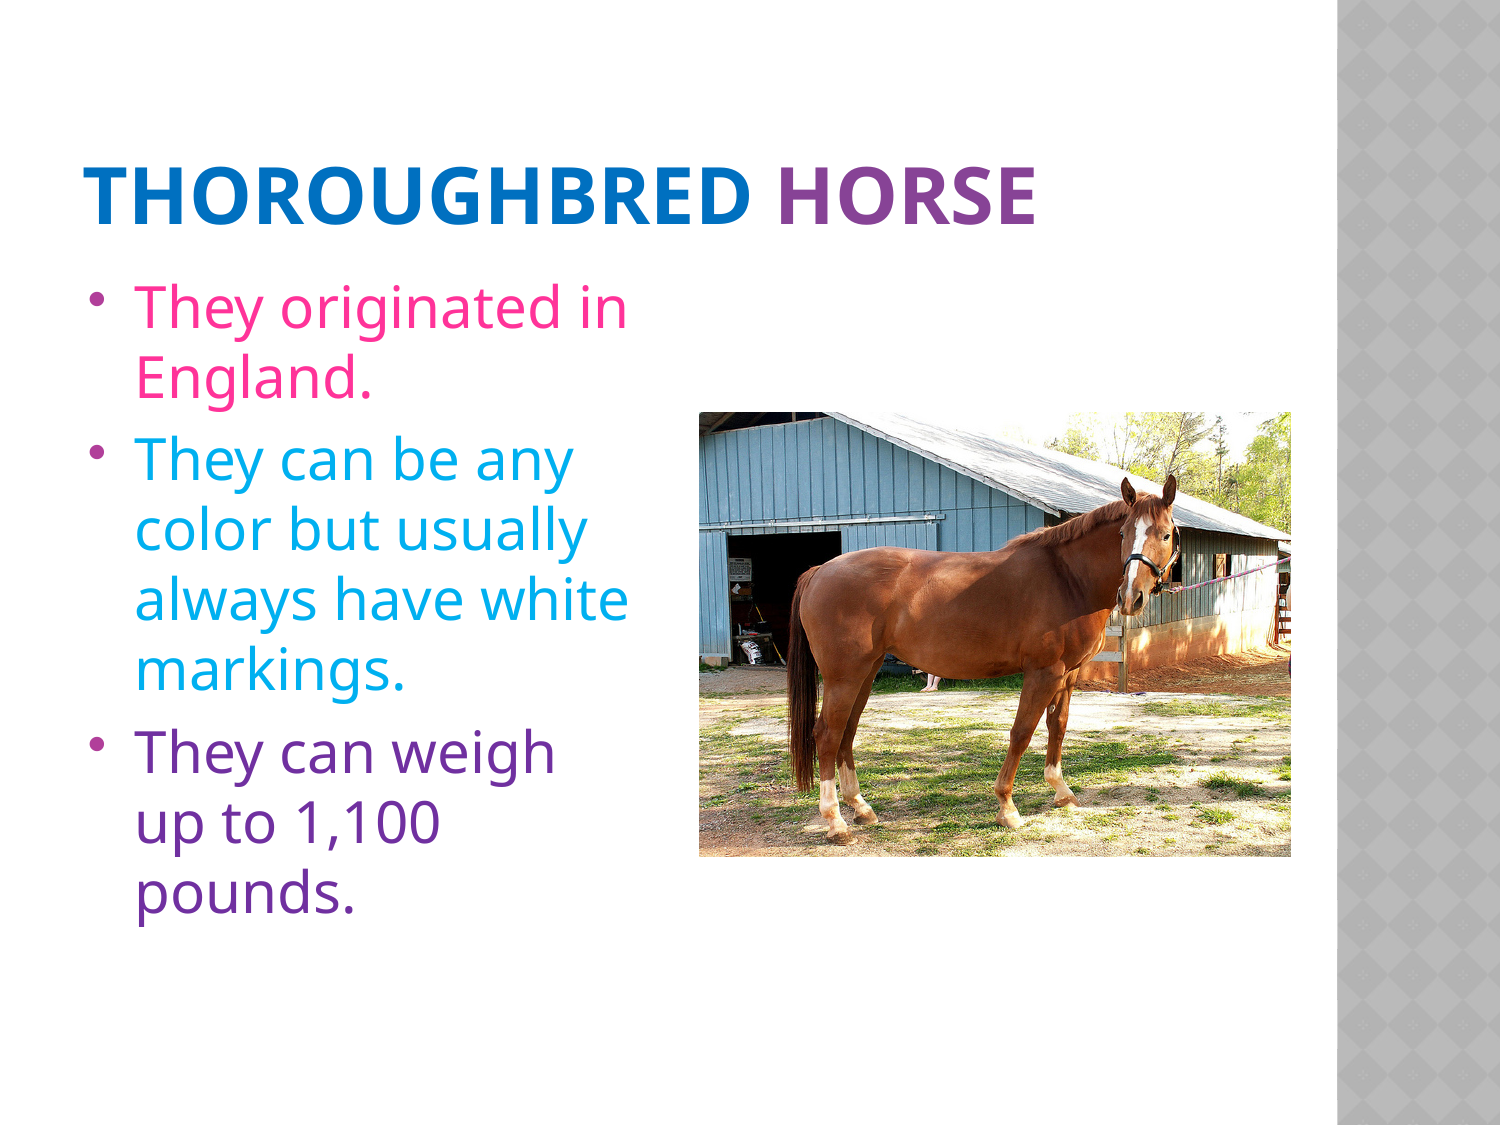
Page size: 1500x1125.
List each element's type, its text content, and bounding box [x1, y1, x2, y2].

list They originated in England. They can be any color but usually always have white markings. They can weigh up to 1,100 pounds. [75, 262, 653, 1005]
title Thoroughbred horse [75, 52, 1263, 240]
picture [699, 411, 1291, 857]
